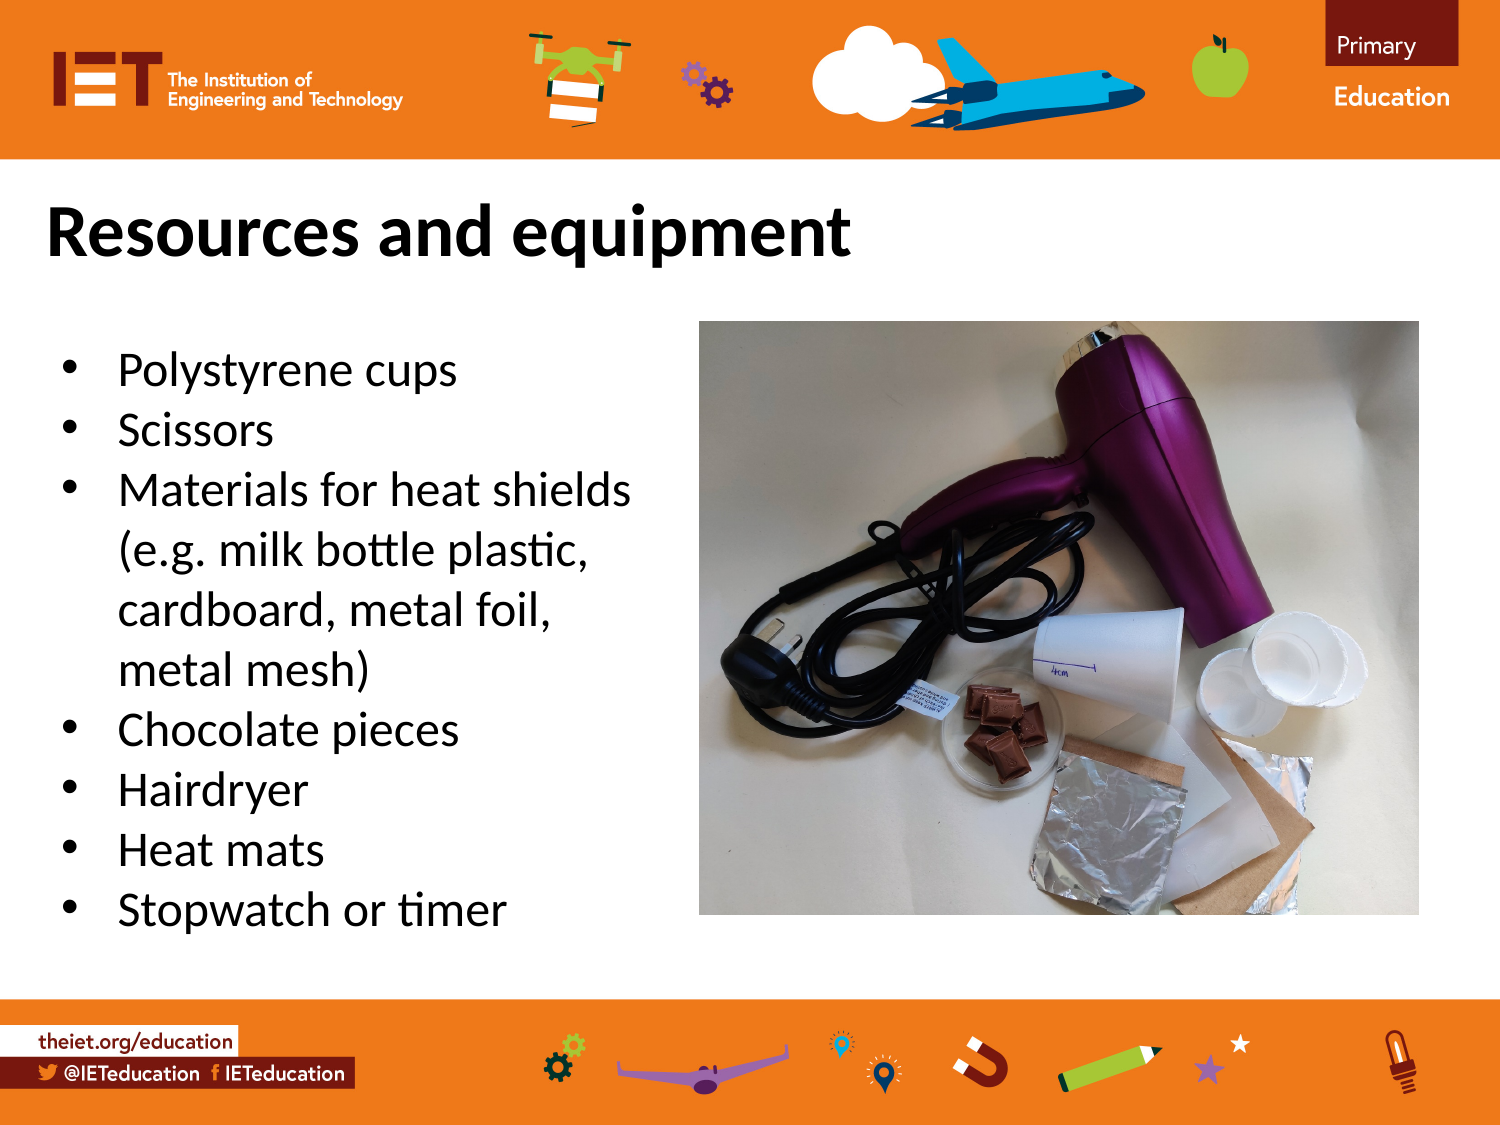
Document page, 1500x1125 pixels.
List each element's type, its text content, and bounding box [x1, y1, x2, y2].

text_box Resources and equipment [31, 180, 966, 285]
text_box Polystyrene cups Scissors Materials for heat shields (e.g. milk bottle plastic, cardboard, metal foil, metal mesh) Chocolate pieces Hairdryer Heat mats Stopwatch or timer [46, 329, 656, 944]
picture [0, 0, 1500, 1125]
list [699, 321, 1419, 915]
